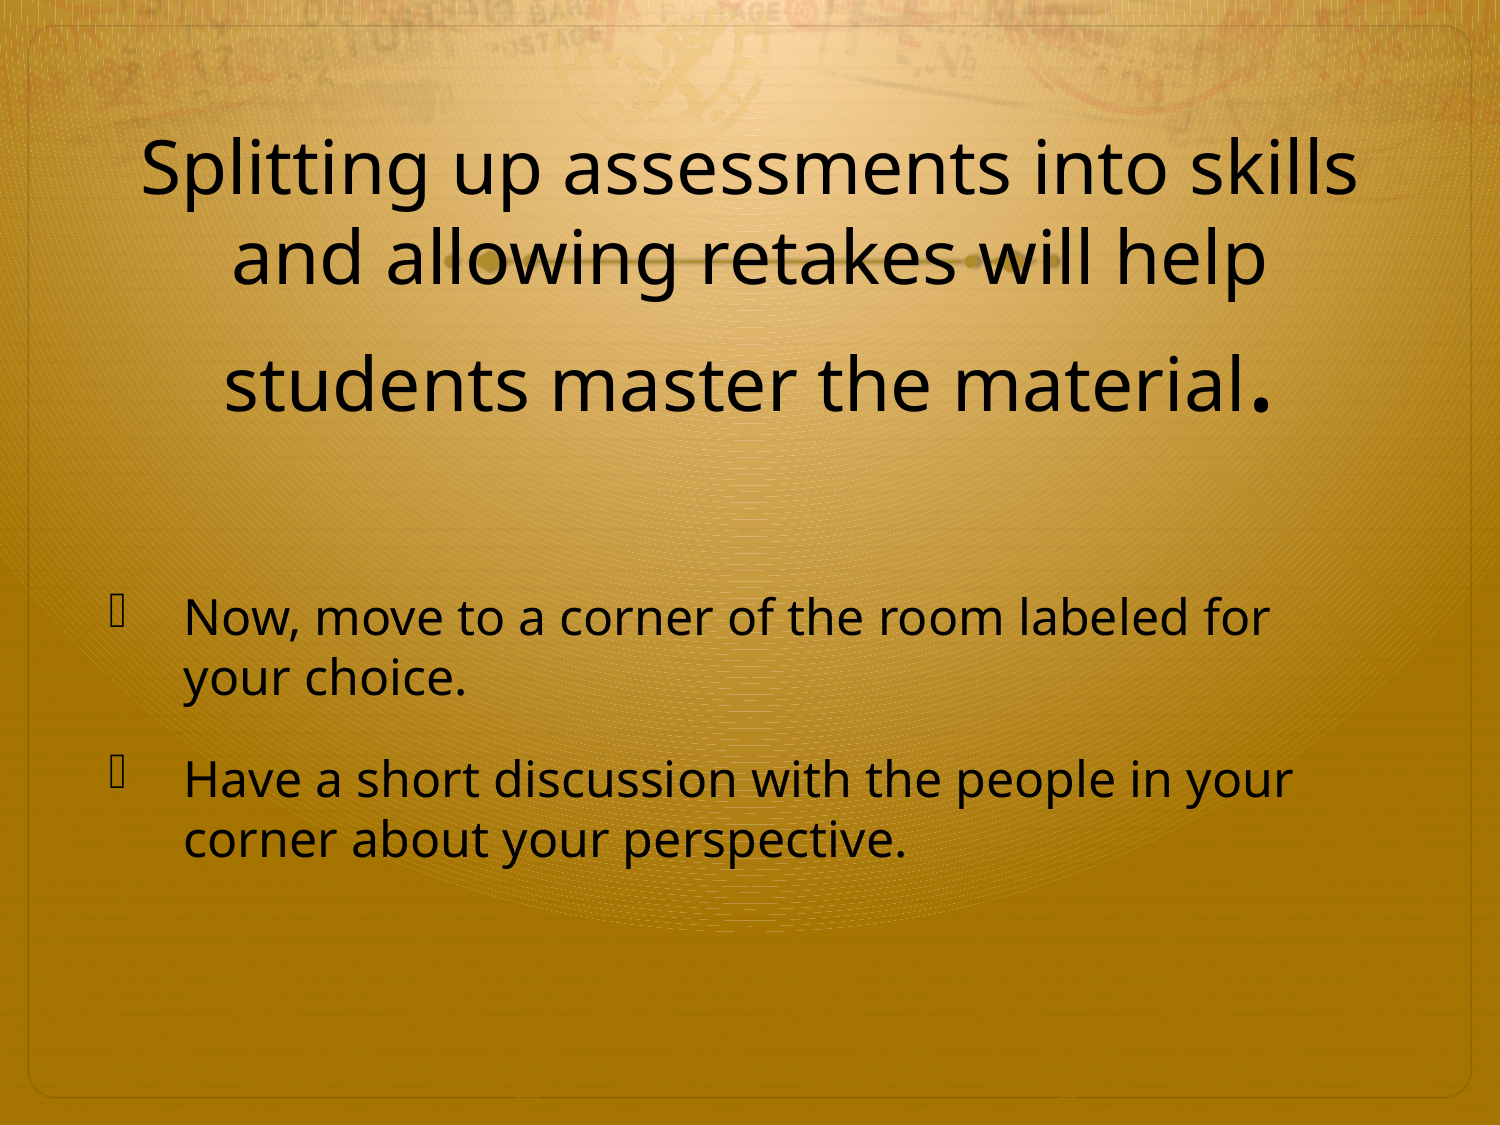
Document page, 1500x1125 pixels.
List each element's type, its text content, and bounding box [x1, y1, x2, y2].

title Splitting up assessments into skills and allowing retakes will help students master the material. [93, 45, 1407, 509]
picture [0, 0, 1500, 1125]
list Now, move to a corner of the room labeled for your choice. Have a short discussion with the people in your corner about your perspective. [93, 577, 1407, 988]
